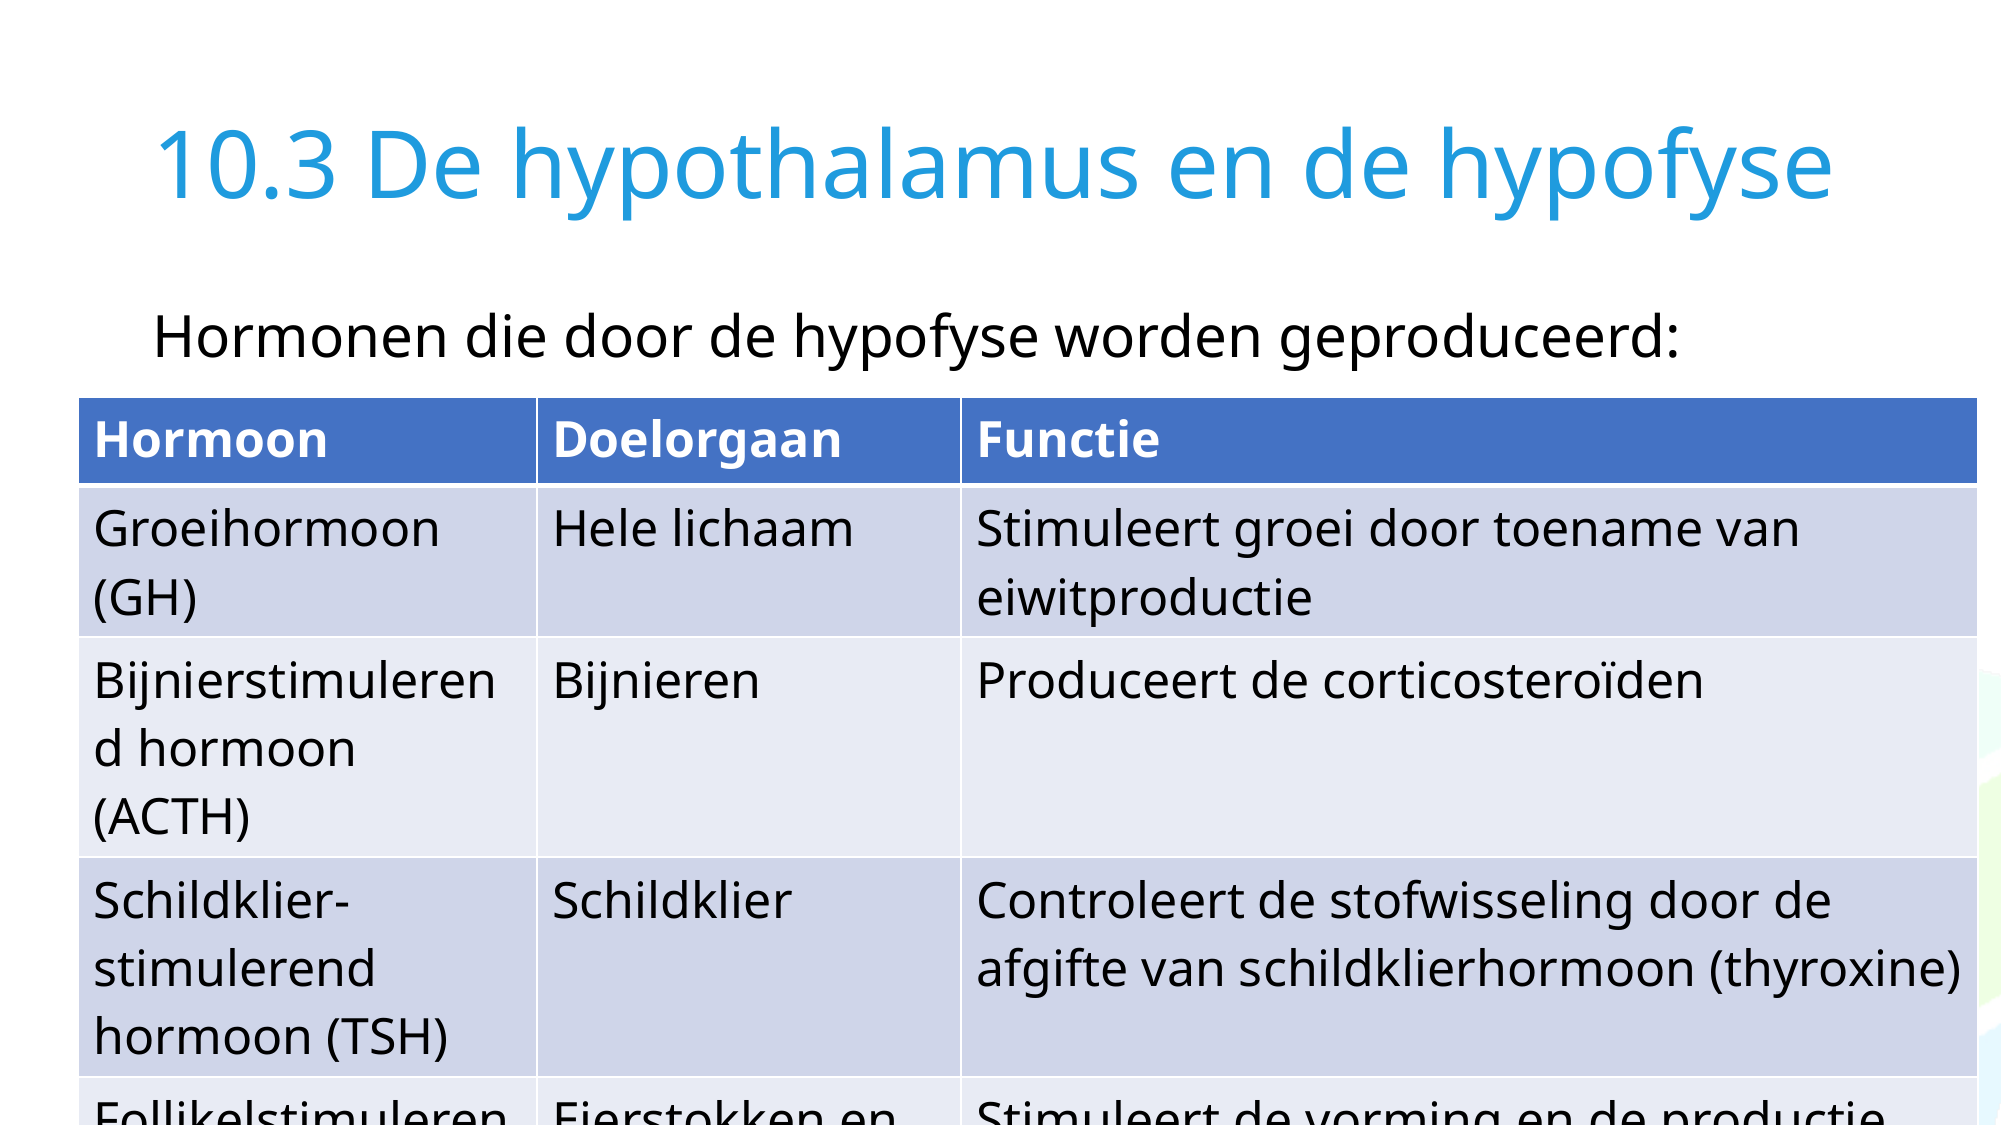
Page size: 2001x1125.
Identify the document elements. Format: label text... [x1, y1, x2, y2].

table_header Doelorgaan [538, 398, 960, 483]
table_cell Stimuleert de vorming en de productie van follikels en zaadcellen [962, 1078, 1977, 1125]
table_cell Hele lichaam [538, 488, 960, 636]
table_cell Schildklier [538, 858, 960, 1076]
table_cell Produceert de corticosteroïden [962, 638, 1977, 856]
table_cell Controleert de stofwisseling door de afgifte van schildklierhormoon (thyroxine) [962, 858, 1977, 1076]
table_cell Schildklier- stimulerend hormoon (TSH) [79, 858, 536, 1076]
table_header Functie [962, 398, 1977, 483]
table_cell Bijnieren [538, 638, 960, 856]
title 10.3 De hypothalamus en de hypofyse [137, 59, 1863, 278]
table_cell Groeihormoon (GH) [79, 488, 536, 636]
table_cell Bijnierstimulerend hormoon (ACTH) [79, 638, 536, 856]
table_cell Follikelstimulerend hormoon (FSH) [79, 1078, 536, 1125]
table_cell Stimuleert groei door toename van eiwitproductie [962, 488, 1977, 636]
table_header Hormoon [79, 398, 536, 483]
list Hormonen die door de hypofyse worden geproduceerd: [137, 299, 1863, 396]
table_cell Eierstokken en testikels [538, 1078, 960, 1125]
